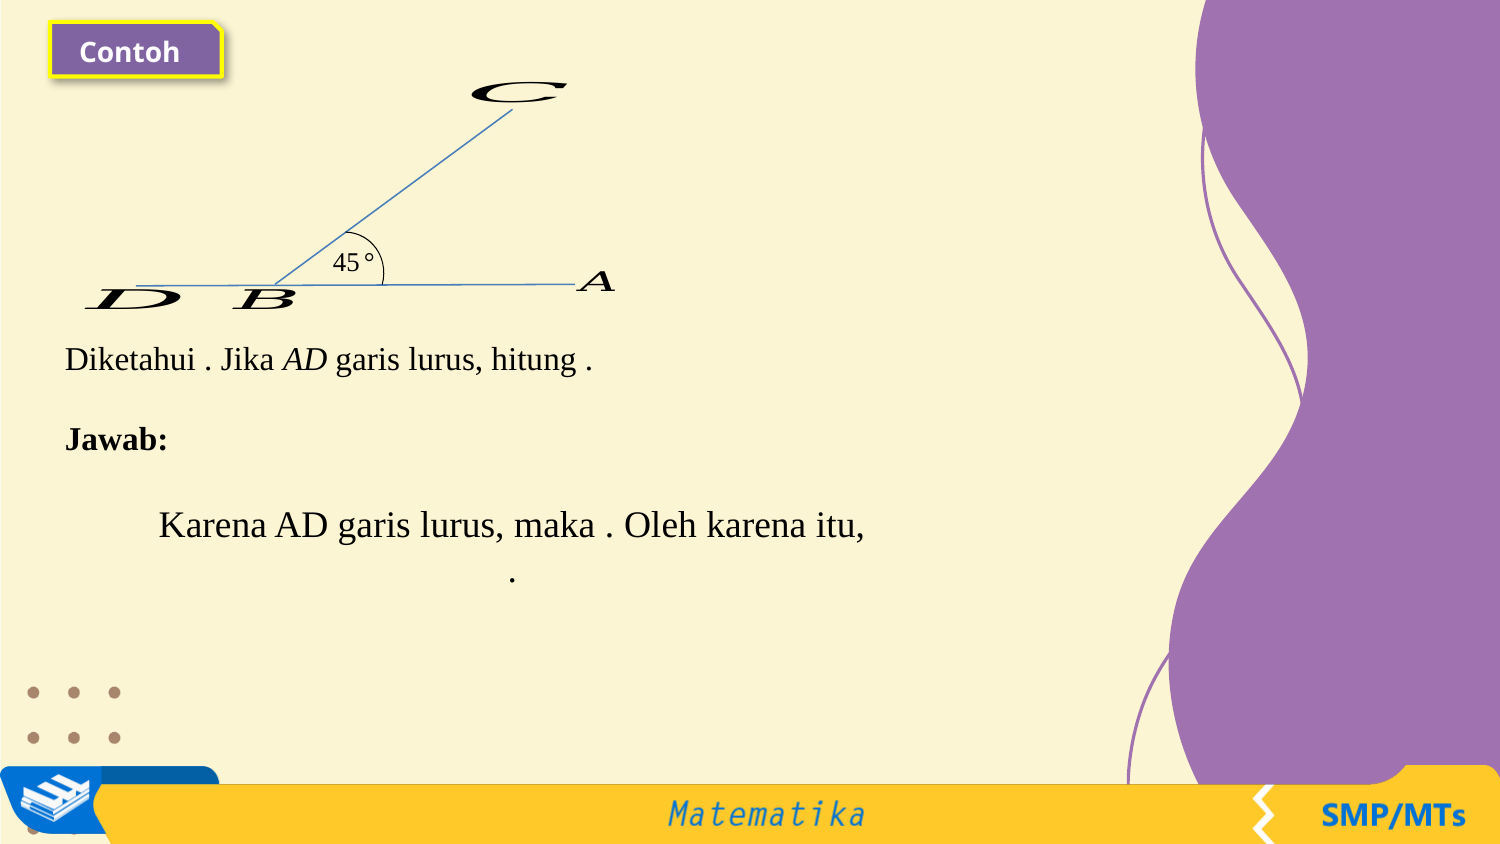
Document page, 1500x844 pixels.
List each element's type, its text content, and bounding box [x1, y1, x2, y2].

text_box Contoh [47, 19, 224, 79]
picture [0, 0, 1500, 844]
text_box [78, 78, 619, 317]
